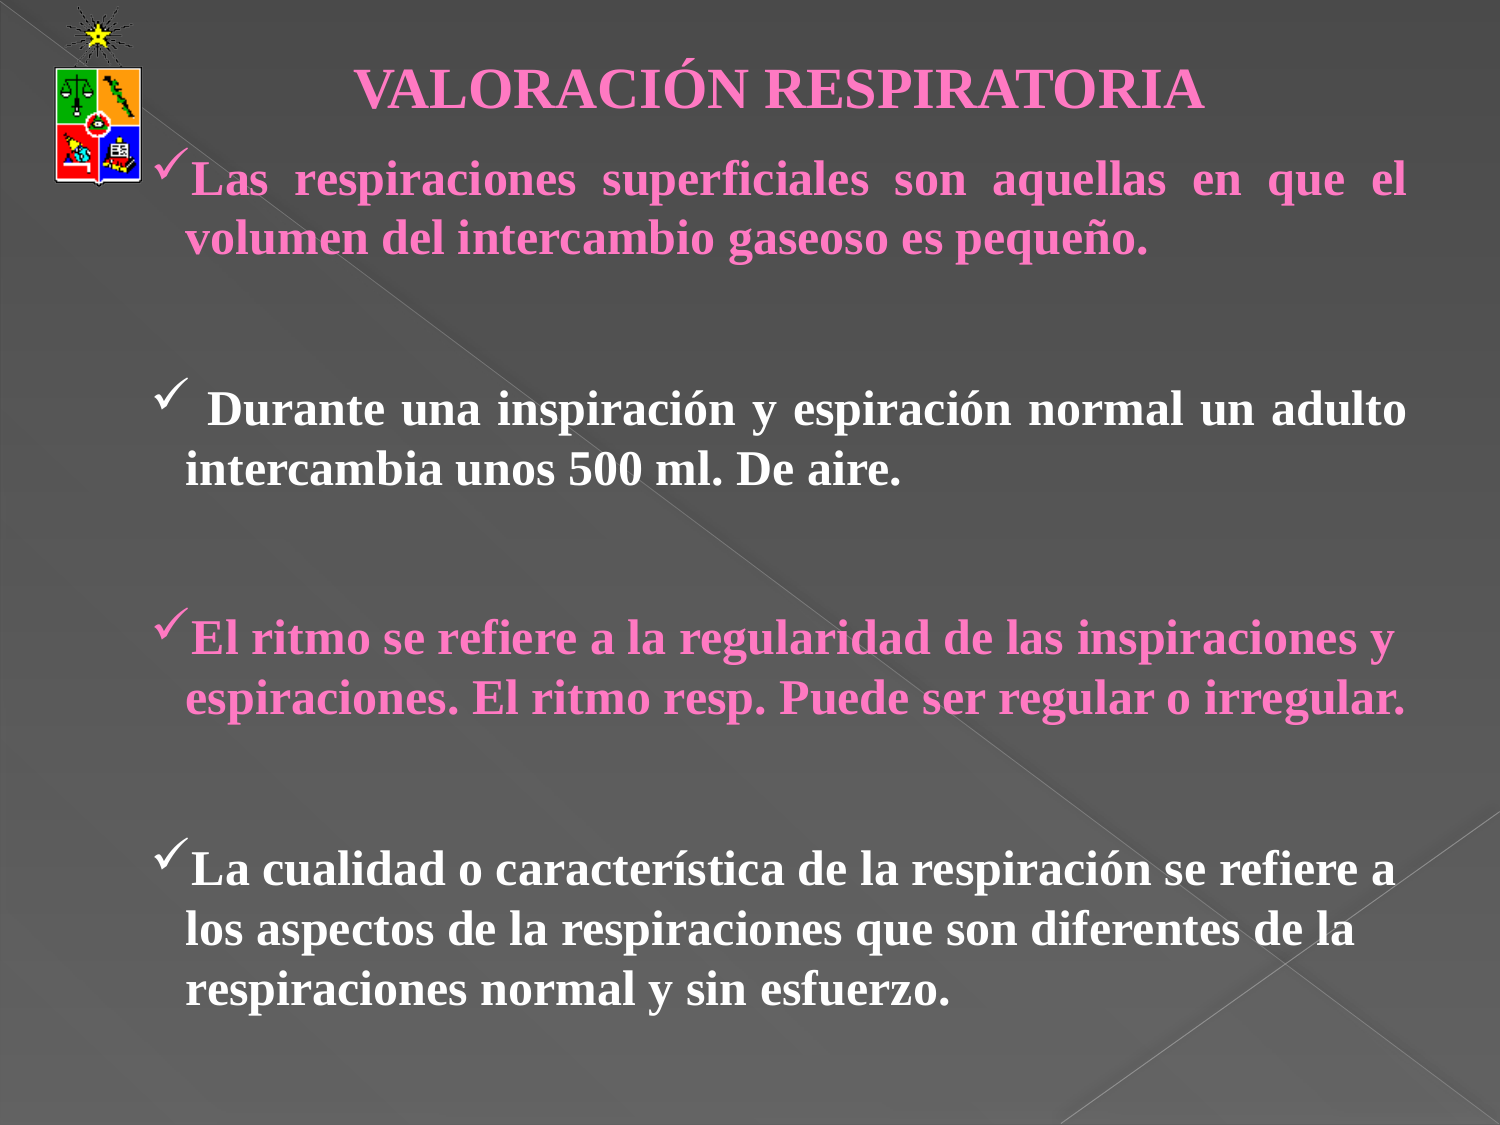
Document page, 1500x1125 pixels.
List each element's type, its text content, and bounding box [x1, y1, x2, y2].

picture [37, 0, 160, 193]
text_box VALORACIÓN RESPIRATORIA Las respiraciones superficiales son aquellas en que el volumen del intercambio gaseoso es pequeño. Durante una inspiración y espiración normal un adulto intercambia unos 500 ml. De aire. El ritmo se refiere a la regularidad de las inspiraciones y espiraciones. El ritmo resp. Puede ser regular o irregular. La cualidad o característica de la respiración se refiere a los aspectos de la respiraciones que son diferentes de la respiraciones normal y sin esfuerzo. [135, 42, 1424, 1125]
